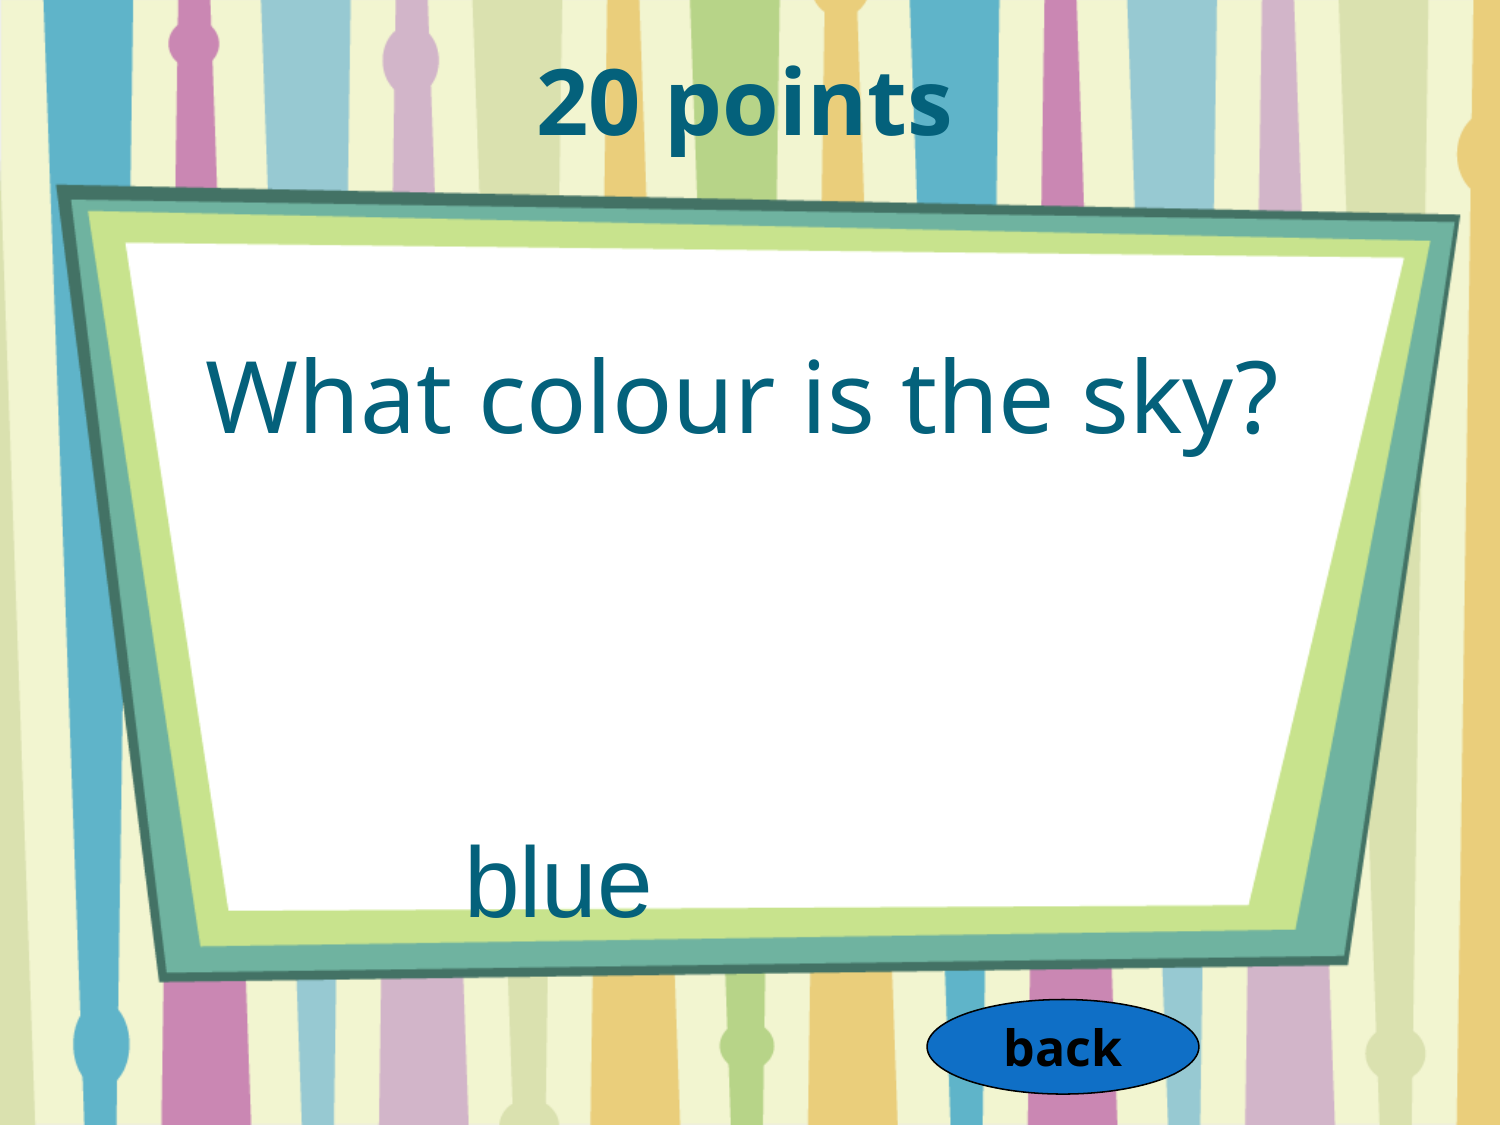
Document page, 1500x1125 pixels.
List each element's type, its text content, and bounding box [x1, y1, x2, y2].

list What colour is the sky? [111, 326, 1400, 789]
picture [0, 0, 1500, 1125]
text_box blue [430, 810, 1376, 946]
text_box back [927, 999, 1199, 1095]
title 20 points [466, 0, 1024, 198]
